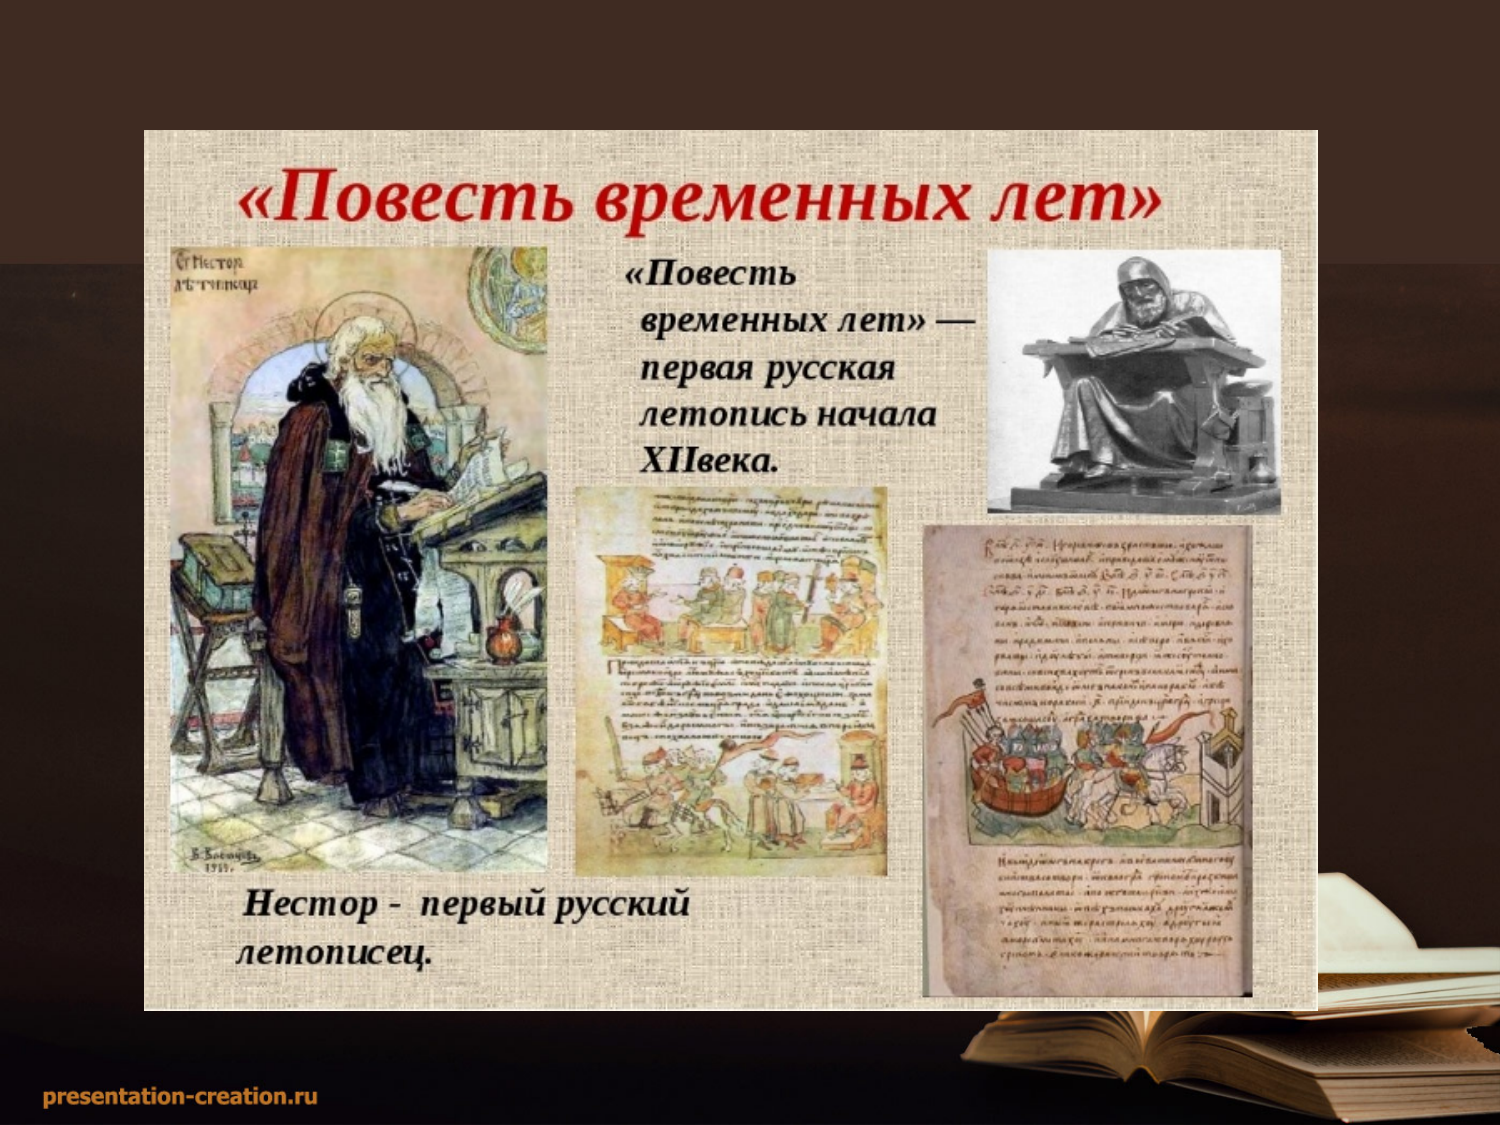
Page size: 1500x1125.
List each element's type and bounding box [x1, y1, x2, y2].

picture [0, 0, 1500, 1125]
list [143, 130, 1319, 1012]
